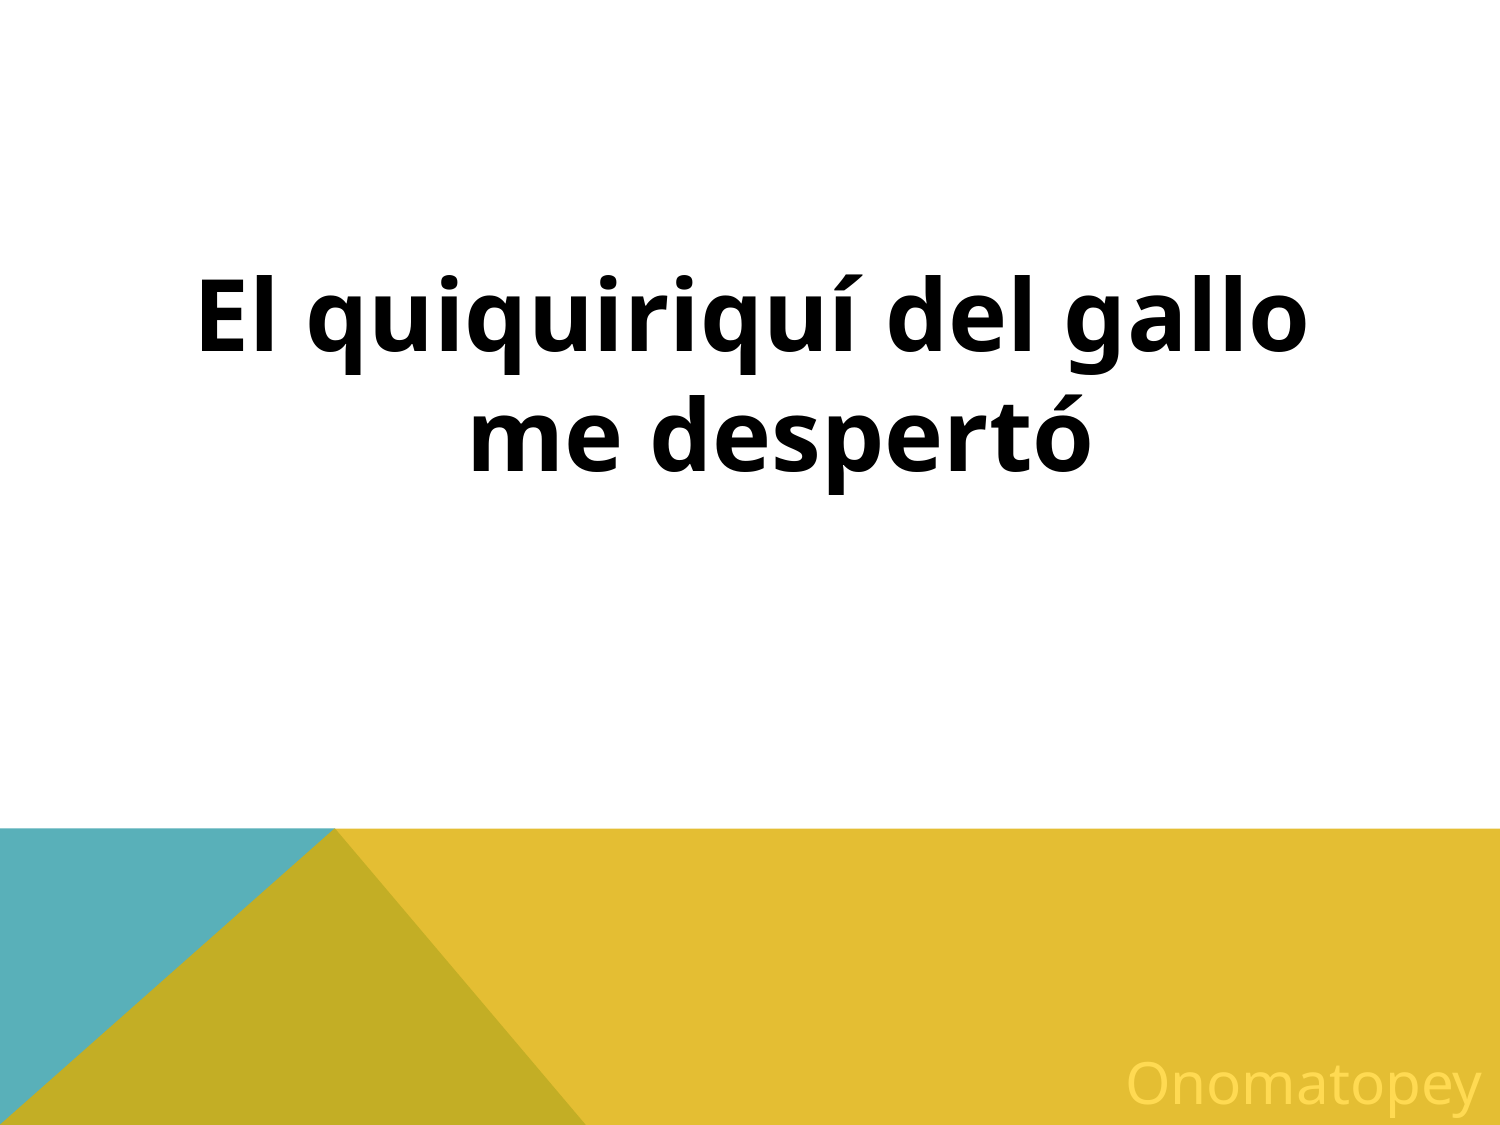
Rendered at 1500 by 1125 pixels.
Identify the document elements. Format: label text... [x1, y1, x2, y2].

text_box Onomatopeya [1110, 1039, 1500, 1125]
list El quiquiriquí del gallo me despertó [135, 243, 1370, 531]
